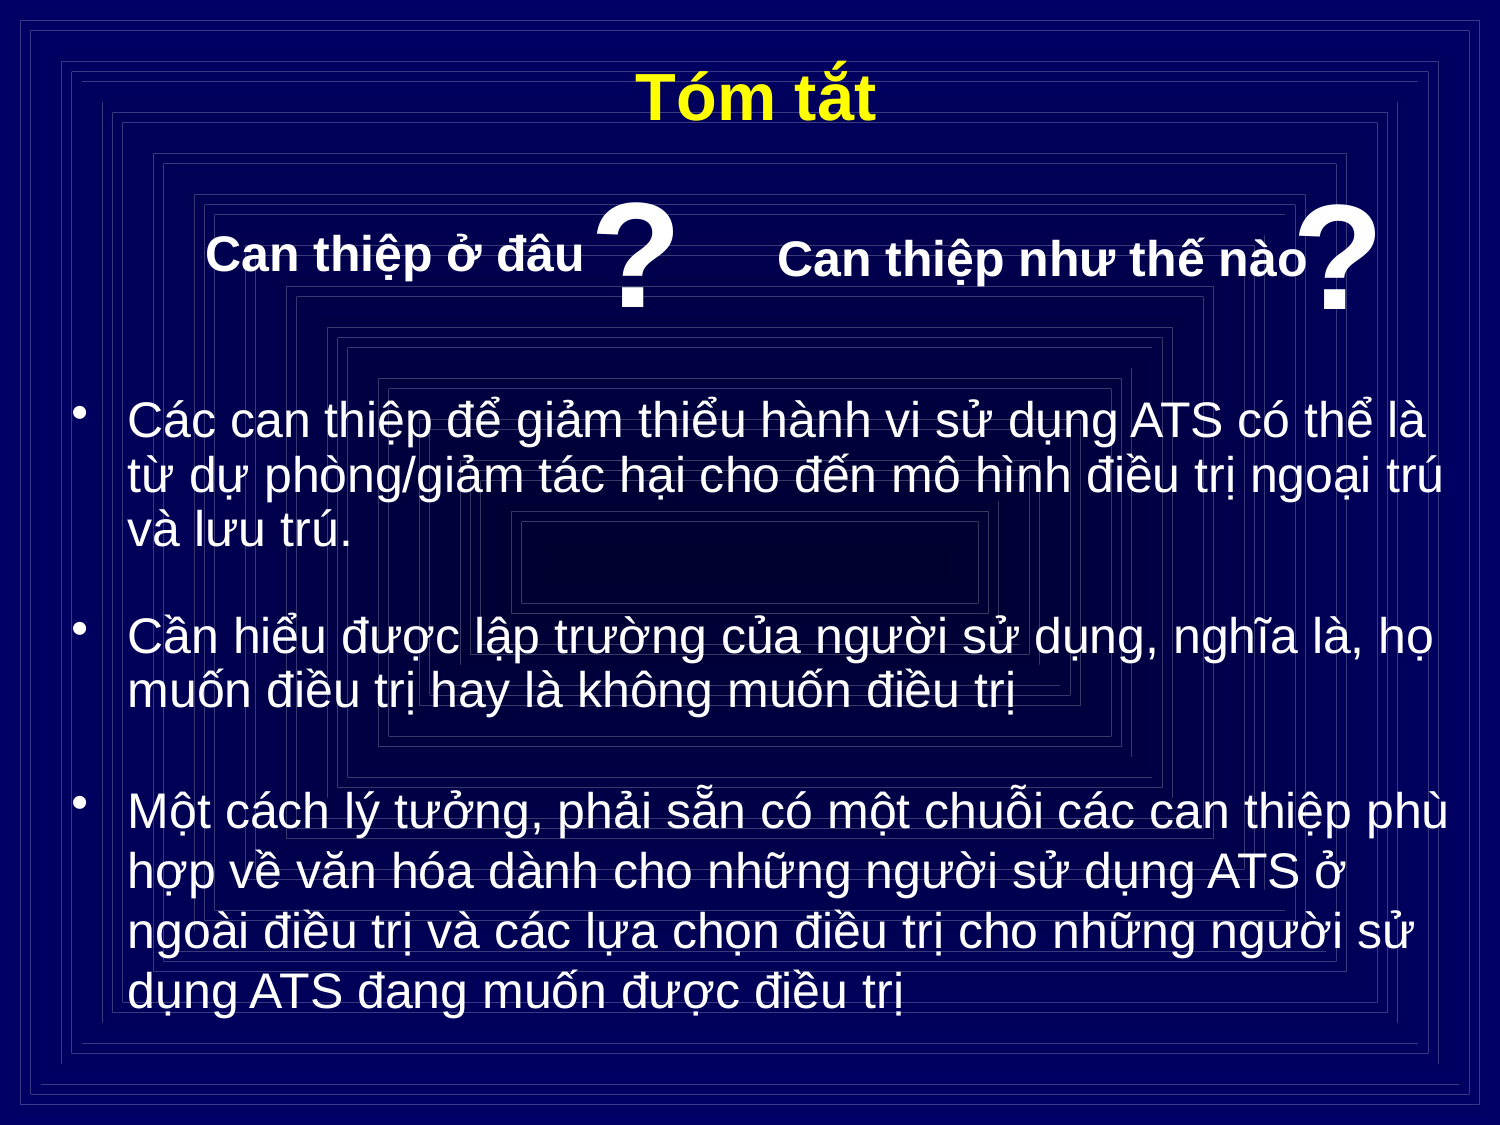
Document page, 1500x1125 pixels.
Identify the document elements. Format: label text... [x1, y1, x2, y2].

text_box Các can thiệp để giảm thiểu hành vi sử dụng ATS có thể là từ dự phòng/giảm tác hại cho đến mô hình điều trị ngoại trú và lưu trú. Cần hiểu được lập trường của người sử dụng, nghĩa là, họ muốn điều trị hay là không muốn điều trị Một cách lý tưởng, phải sẵn có một chuỗi các can thiệp phù hợp về văn hóa dành cho những người sử dụng ATS ở ngoài điều trị và các lựa chọn điều trị cho những người sử dụng ATS đang muốn được điều trị [56, 362, 1470, 1027]
title Tóm tắt [50, 0, 1463, 188]
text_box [162, 149, 701, 346]
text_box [762, 151, 1404, 348]
